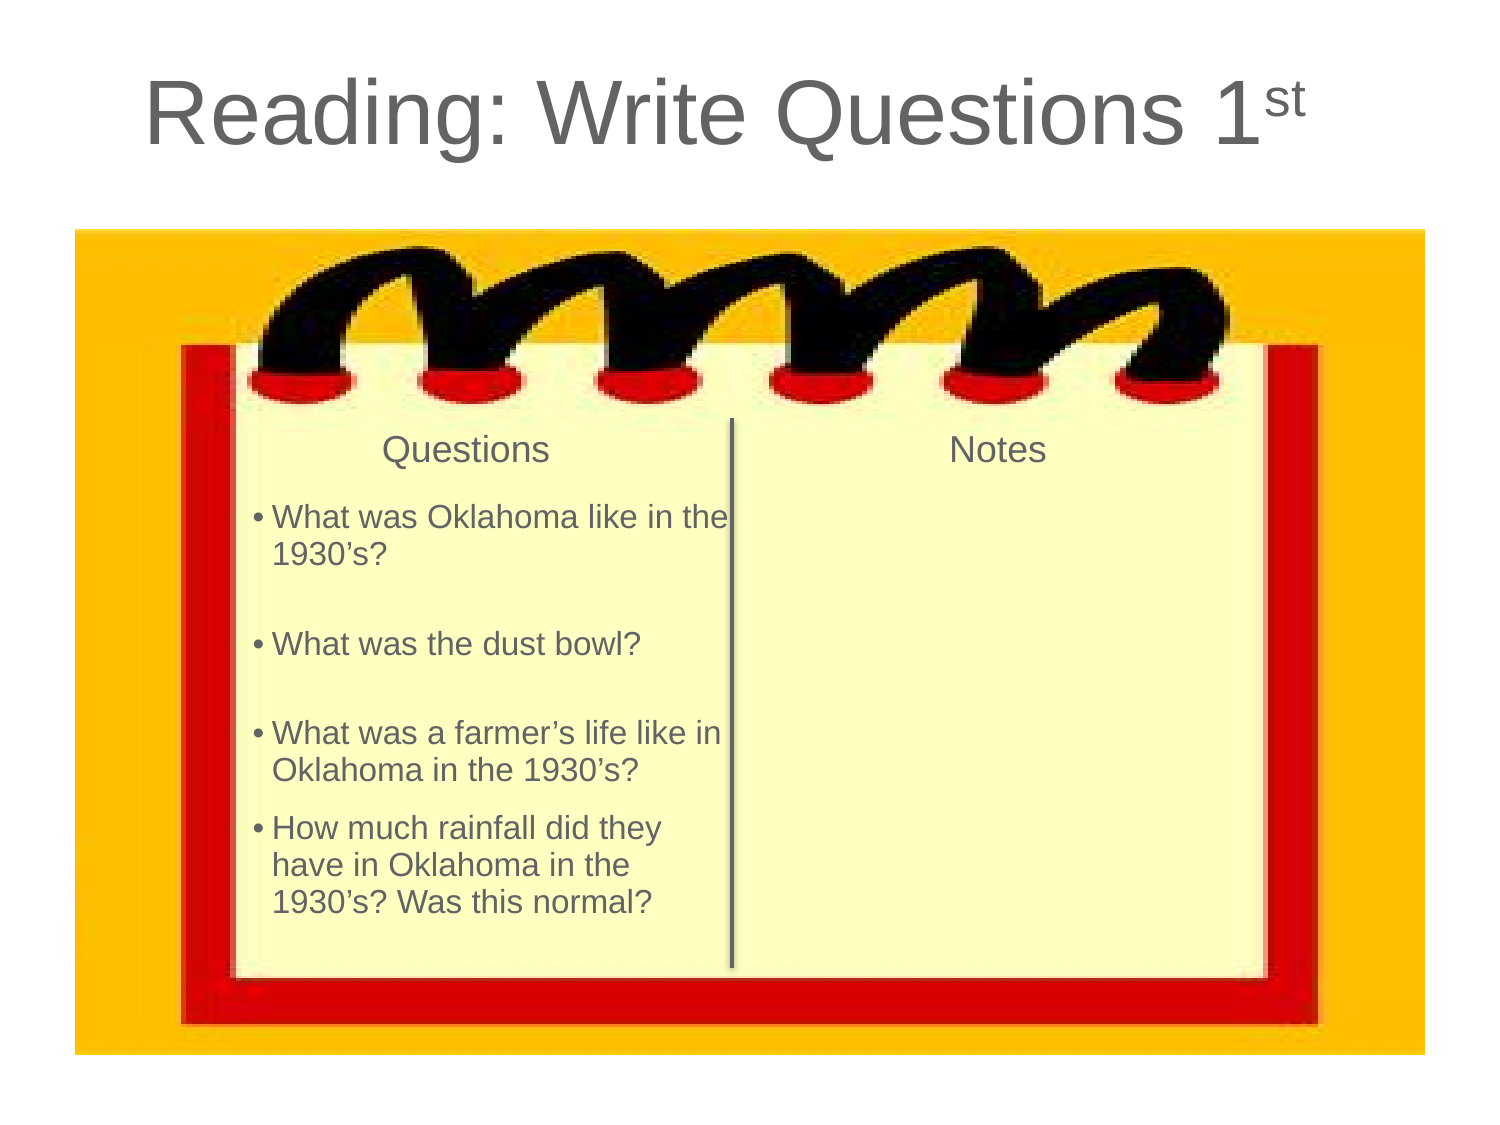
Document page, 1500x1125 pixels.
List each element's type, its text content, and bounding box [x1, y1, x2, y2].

title Reading: Write Questions 1st [50, 45, 1400, 233]
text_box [74, 229, 1426, 1055]
